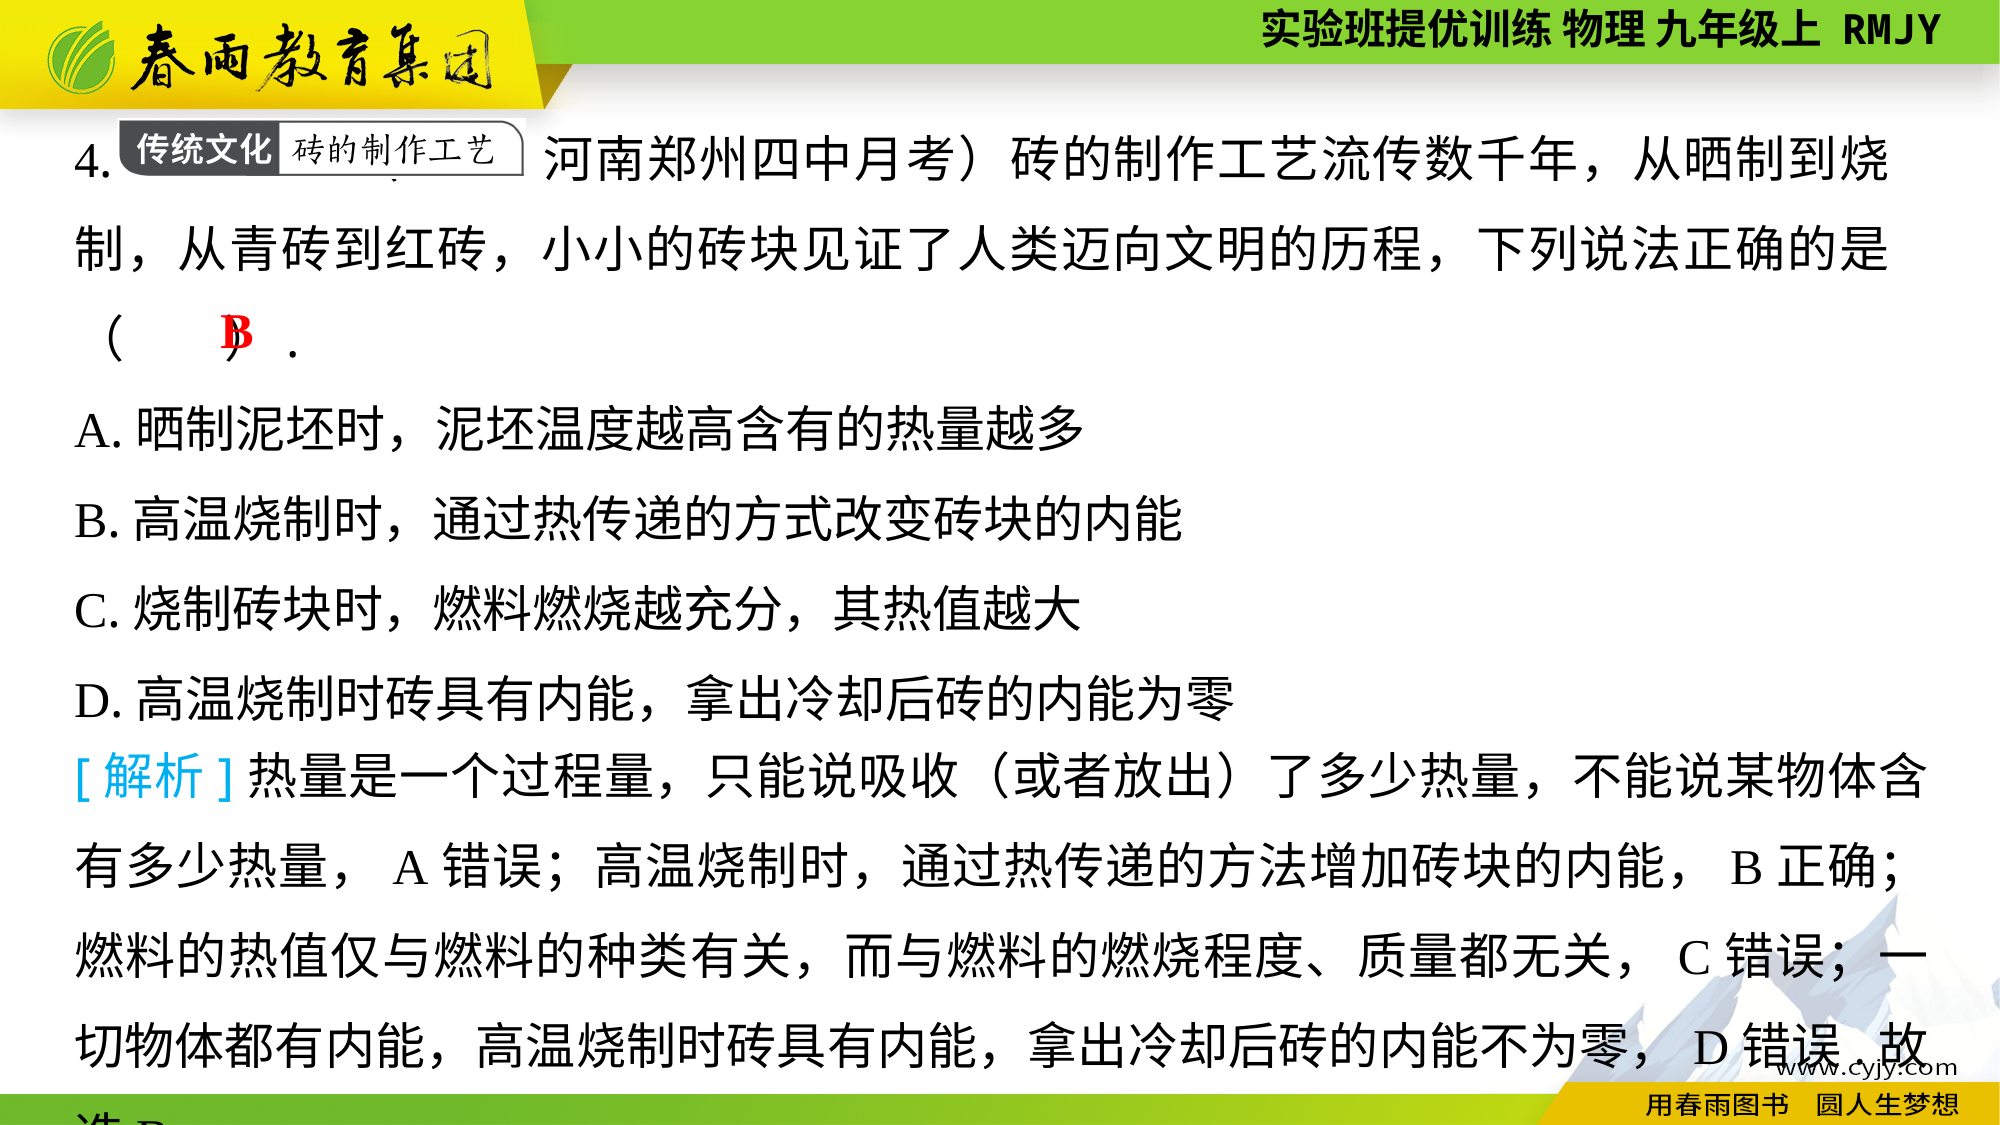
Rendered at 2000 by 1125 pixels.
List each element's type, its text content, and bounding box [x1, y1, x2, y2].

picture [117, 118, 526, 179]
picture [0, 0, 2000, 1125]
list 4. （2024·河南郑州四中月考）砖的制作工艺流传数千年，从晒制到烧制，从青砖到红砖，小小的砖块见证了人类迈向文明的历程，下列说法正确的是（ ）. A.晒制泥坯时，泥坯温度越高含有的热量越多 B.高温烧制时，通过热传递的方式改变砖块的内能 C.烧制砖块时，燃料燃烧越充分，其热值越大 D.高温烧制时砖具有内能，拿出冷却后砖的内能为零 [59, 90, 1905, 707]
text_box [解析]热量是一个过程量，只能说吸收（或者放出）了多少热量，不能说某物体含有多少热量，A错误；高温烧制时，通过热传递的方法增加砖块的内能，B正确；燃料的热值仅与燃料的种类有关，而与燃料的燃烧程度、质量都无关，C错误；一切物体都有内能，高温烧制时砖具有内能，拿出冷却后砖的内能不为零，D错误.故选B. [59, 707, 1944, 1125]
text_box B [205, 290, 269, 366]
